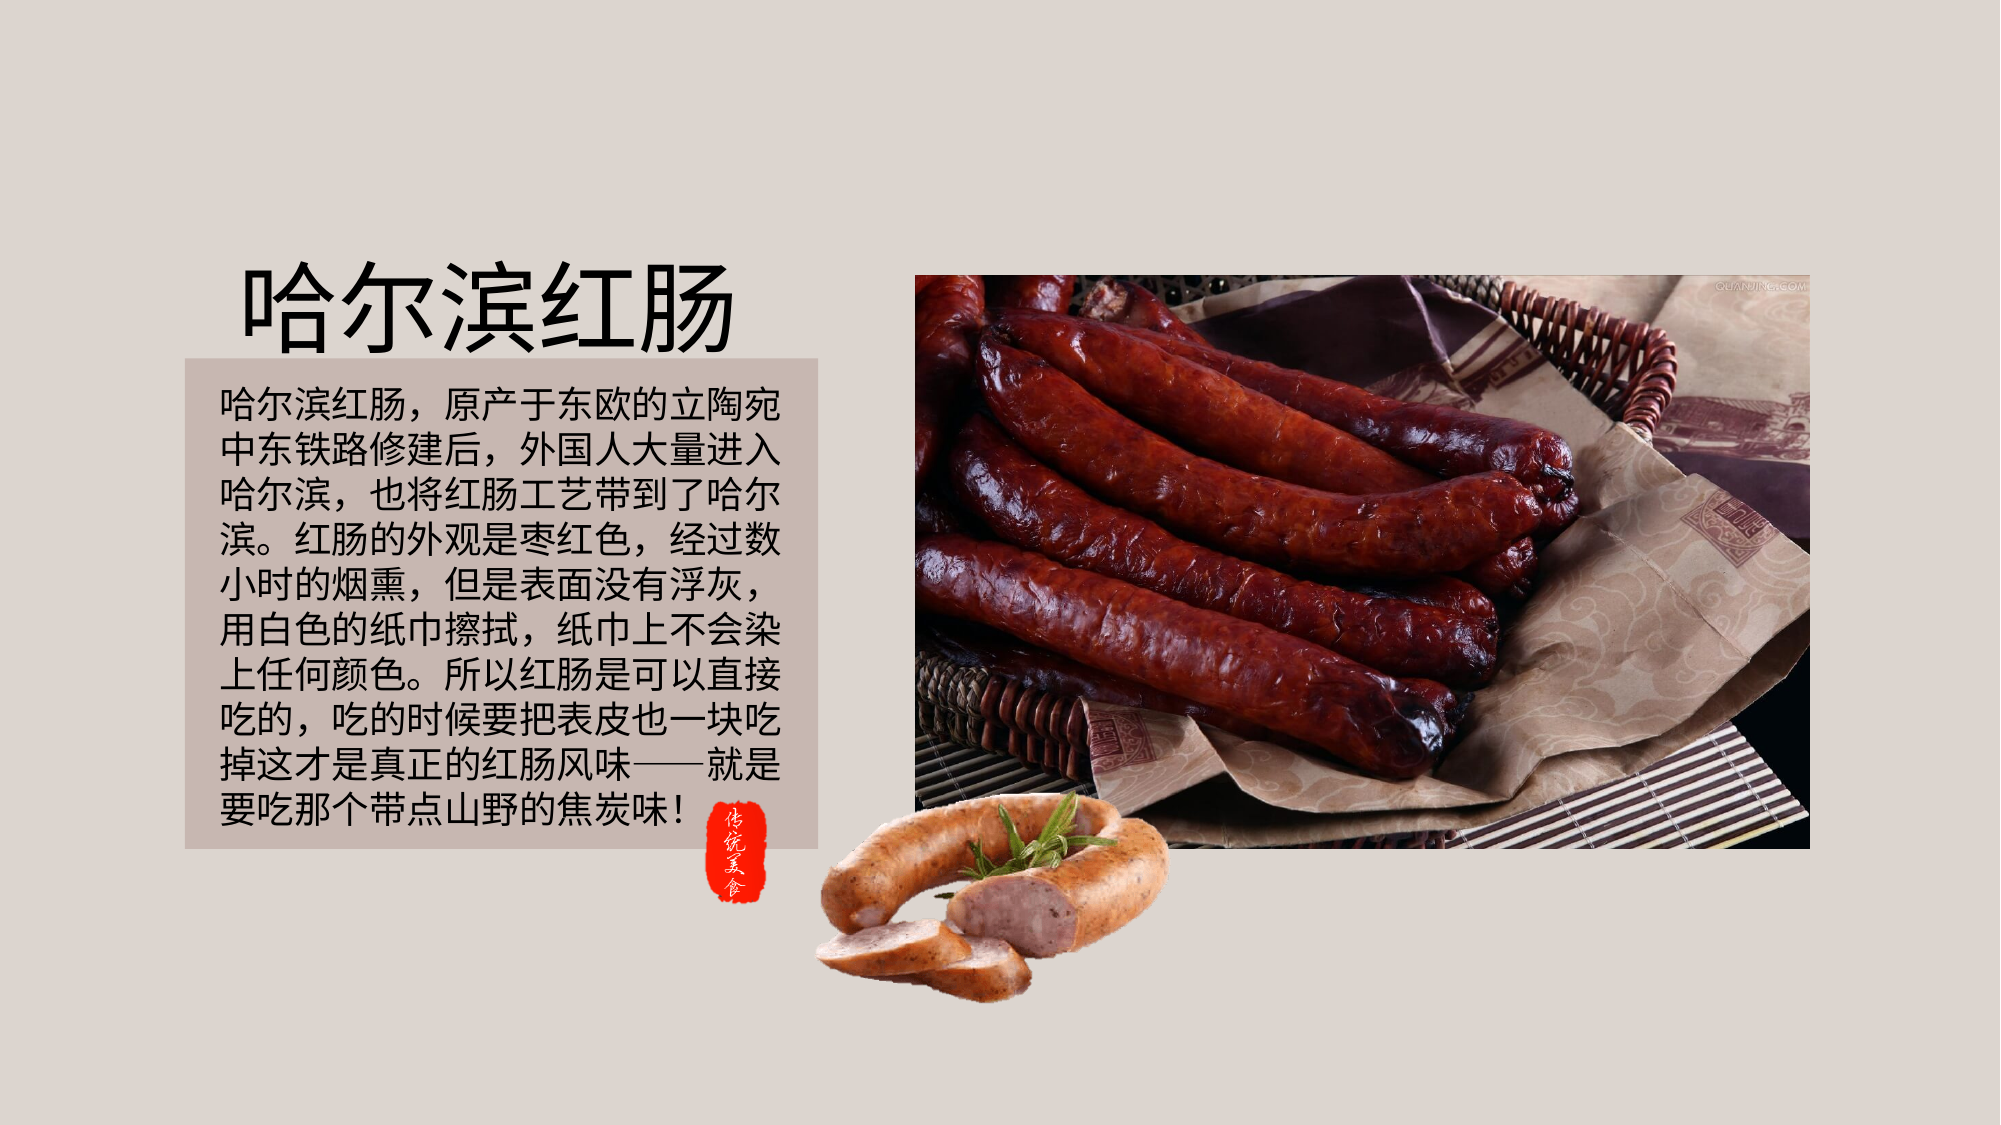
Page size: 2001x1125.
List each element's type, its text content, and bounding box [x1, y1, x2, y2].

picture [687, 275, 1810, 1037]
text_box 哈尔滨红肠 [224, 238, 775, 357]
text_box [184, 357, 819, 850]
text_box 哈尔滨红肠，原产于东欧的立陶宛中东铁路修建后，外国人大量进入哈尔滨，也将红肠工艺带到了哈尔滨。红肠的外观是枣红色，经过数小时的烟熏，但是表面没有浮灰，用白色的纸巾擦拭，纸巾上不会染上任何颜色。所以红肠是可以直接吃的，吃的时候要把表皮也一块吃掉这才是真正的红肠风味——就是要吃那个带点山野的焦炭味！ [204, 373, 806, 839]
